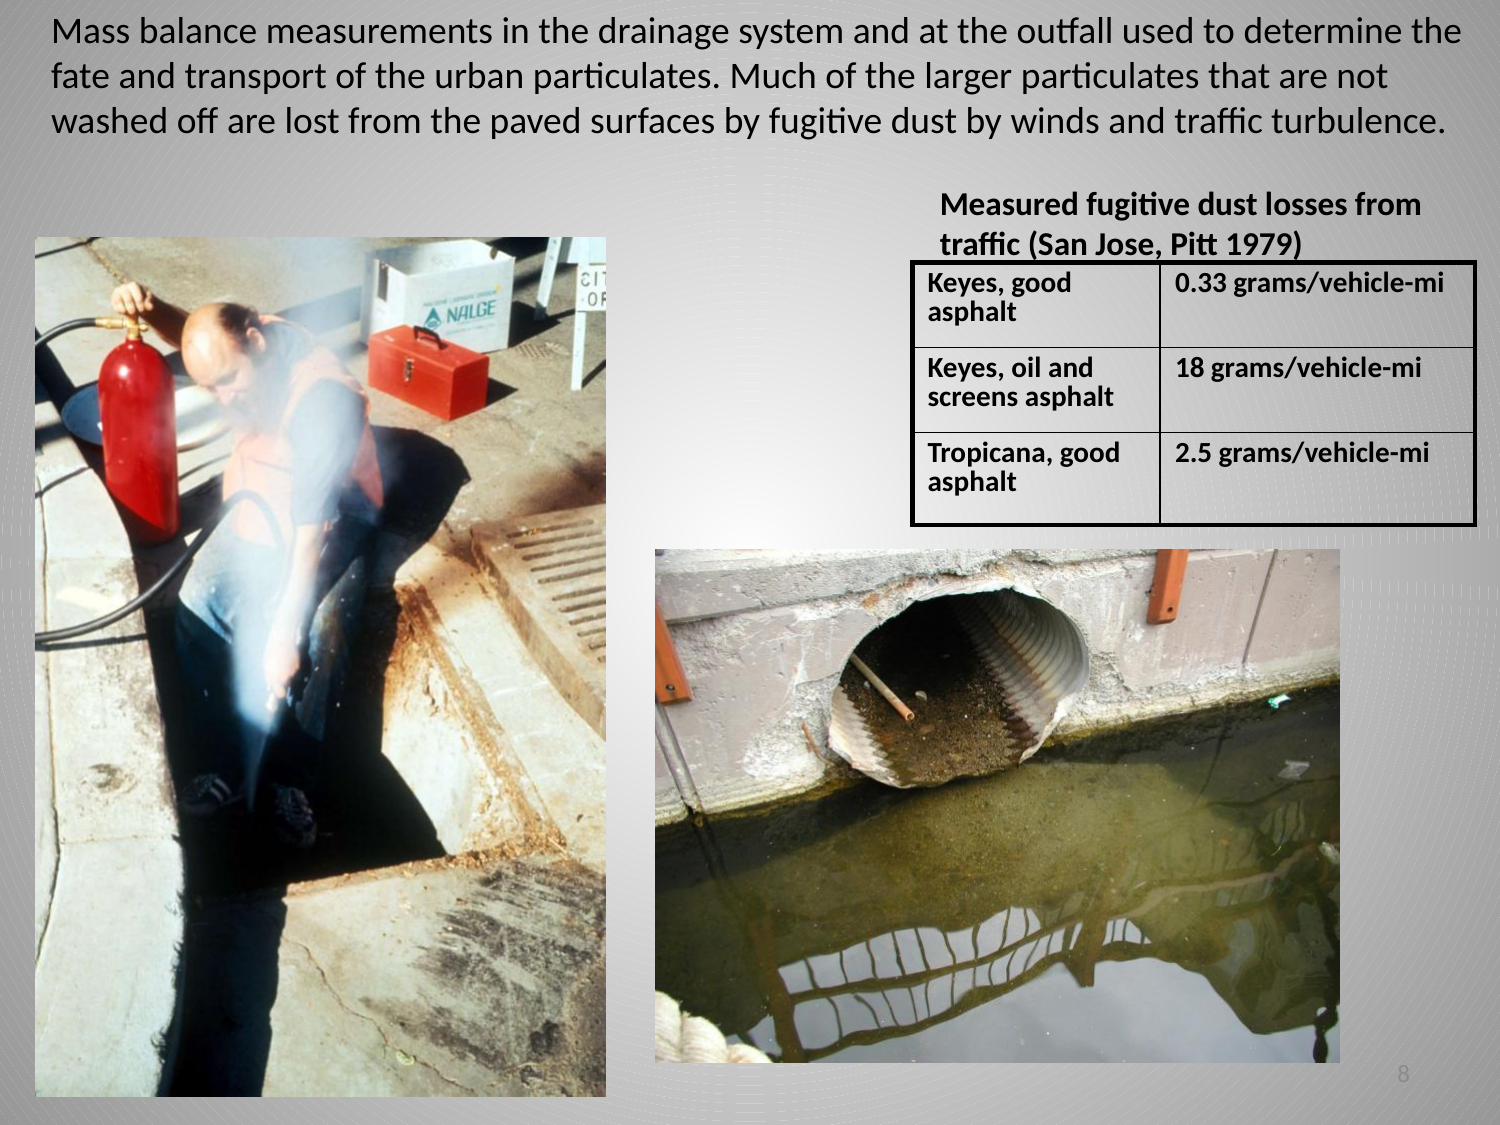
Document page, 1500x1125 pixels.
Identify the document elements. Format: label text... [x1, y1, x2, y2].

table_header 0.33 grams/vehicle-mi [1161, 270, 1473, 347]
picture [35, 237, 607, 1098]
table_cell 2.5 grams/vehicle-mi [1161, 433, 1473, 523]
table_cell Keyes, oil and screens asphalt [915, 348, 1159, 432]
table_header Keyes, good asphalt [915, 265, 1159, 347]
table_cell 18 grams/vehicle-mi [1161, 348, 1473, 432]
table_cell Tropicana, good asphalt [915, 433, 1159, 523]
text_box Mass balance measurements in the drainage system and at the outfall used to determine the fate and transport of the urban particulates. Much of the larger particulates that are not washed off are lost from the paved surfaces by fugitive dust by winds and traffic turbulence. [36, 0, 1488, 149]
picture [655, 549, 1340, 1063]
text_box Measured fugitive dust losses from traffic (San Jose, Pitt 1979) [924, 174, 1488, 270]
slide_number 8 [1074, 1042, 1425, 1103]
